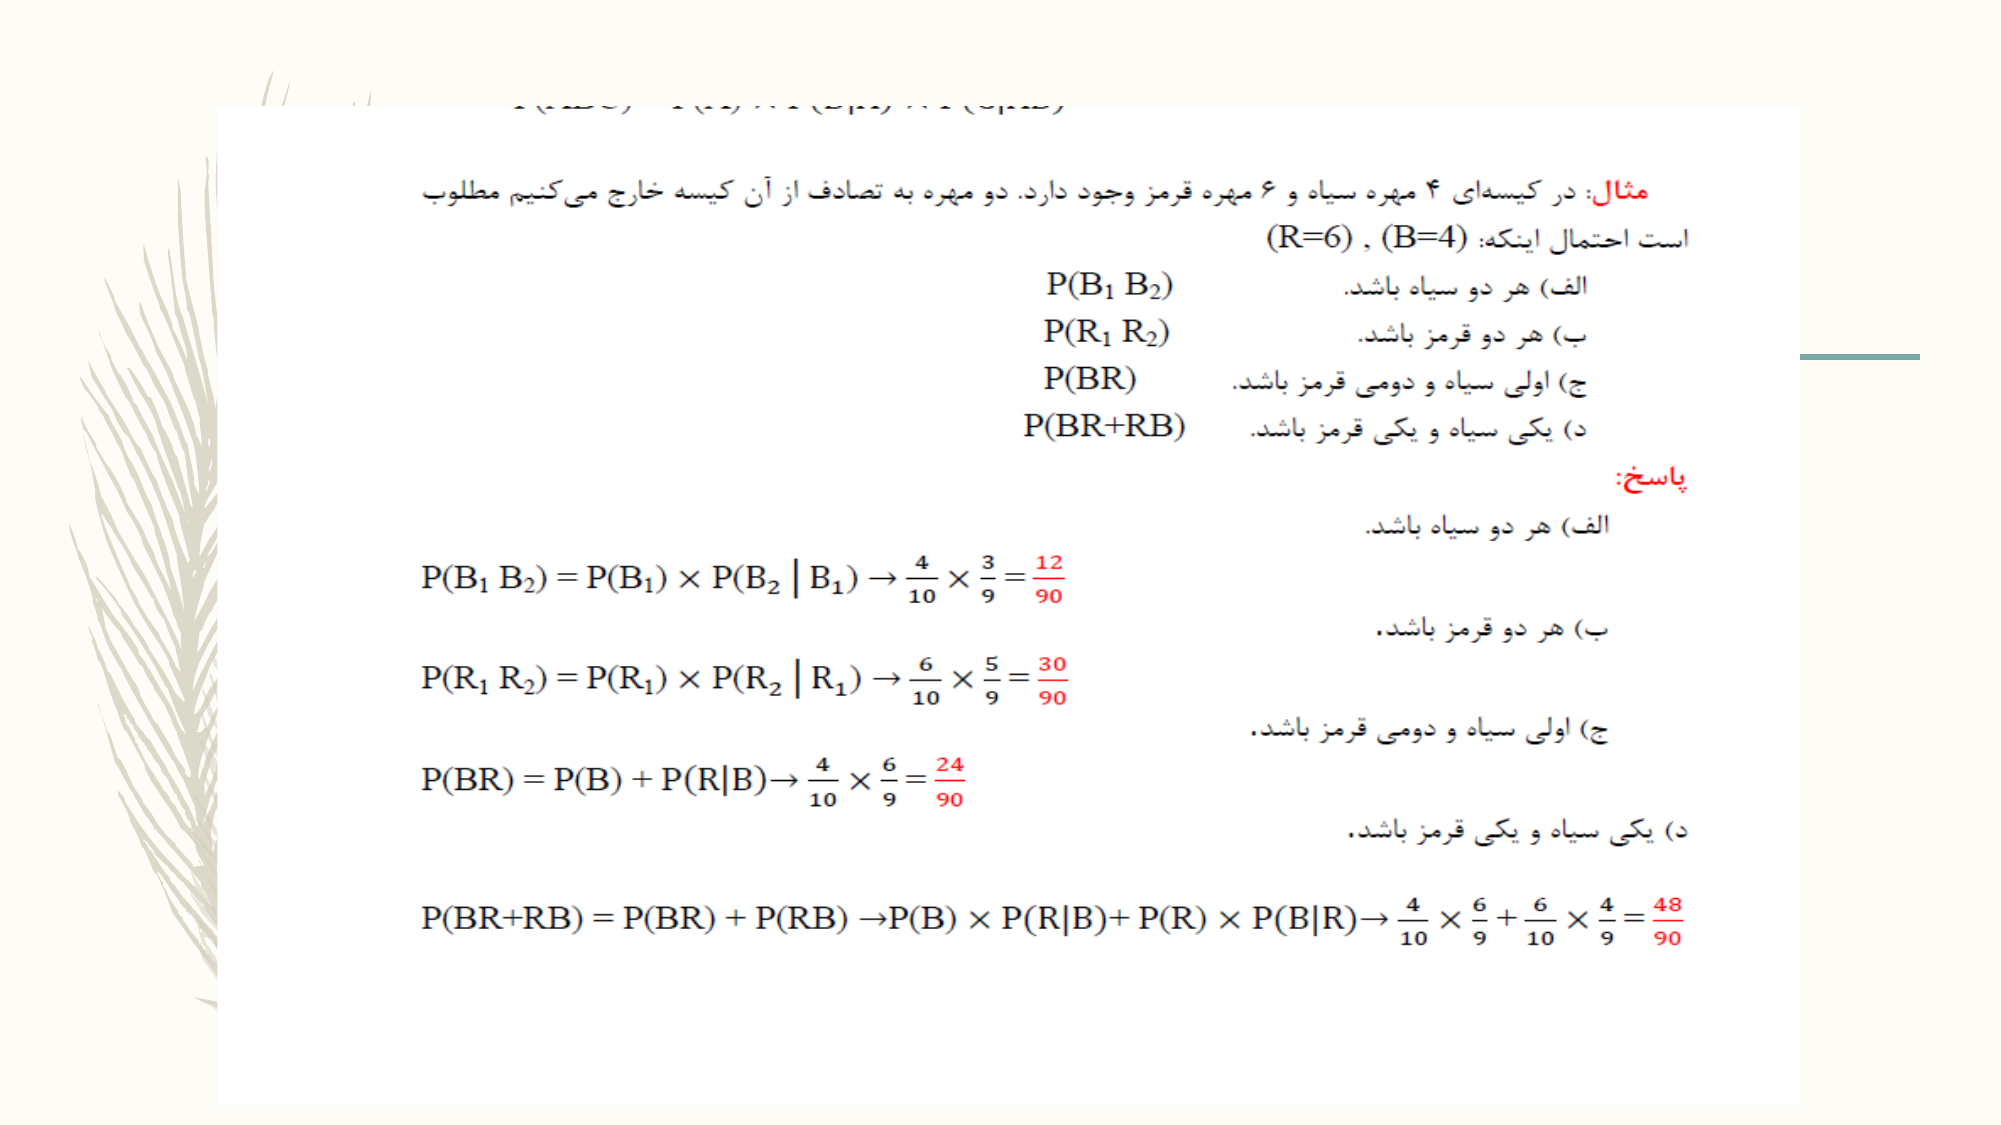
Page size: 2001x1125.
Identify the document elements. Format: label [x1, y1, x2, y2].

list [217, 106, 1801, 1105]
